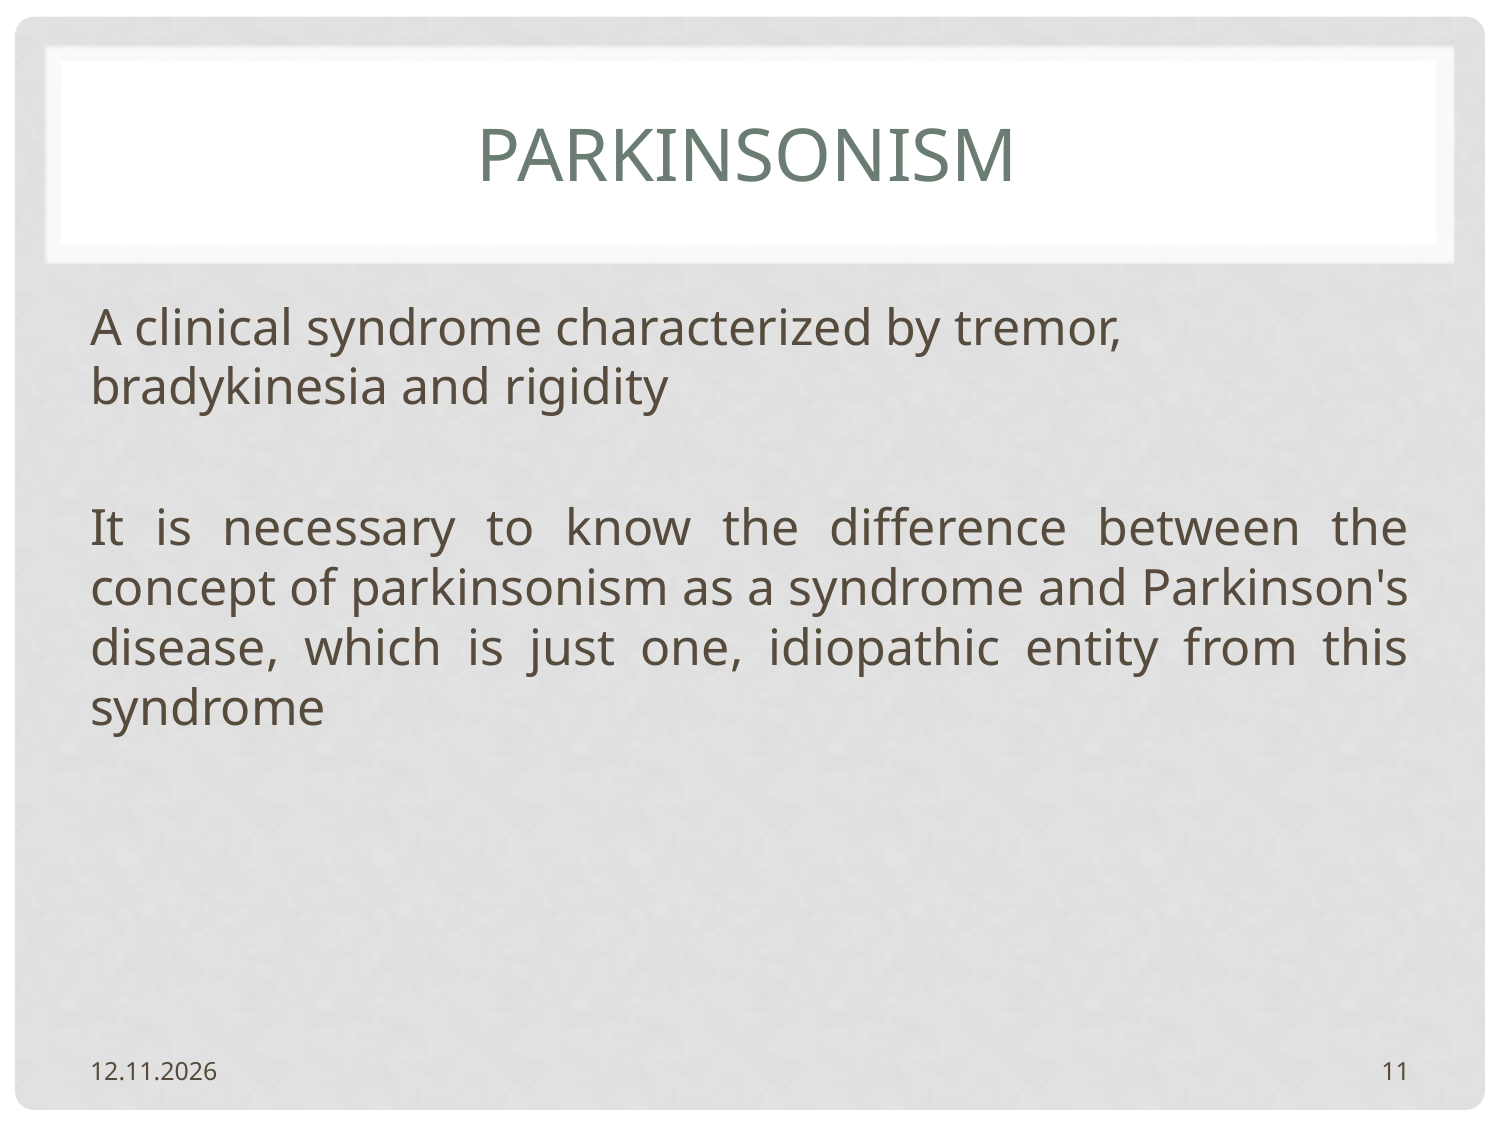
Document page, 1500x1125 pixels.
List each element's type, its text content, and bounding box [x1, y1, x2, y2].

slide_number 11 [1074, 1042, 1425, 1103]
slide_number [75, 1042, 425, 1103]
list A clinical syndrome characterized by tremor, bradykinesia and rigidity It is necessary to know the difference between the concept of parkinsonism as a syndrome and Parkinson's disease, which is just one, idiopathic entity from this syndrome [75, 287, 1425, 1005]
title PARKINSONISM [69, 66, 1425, 238]
